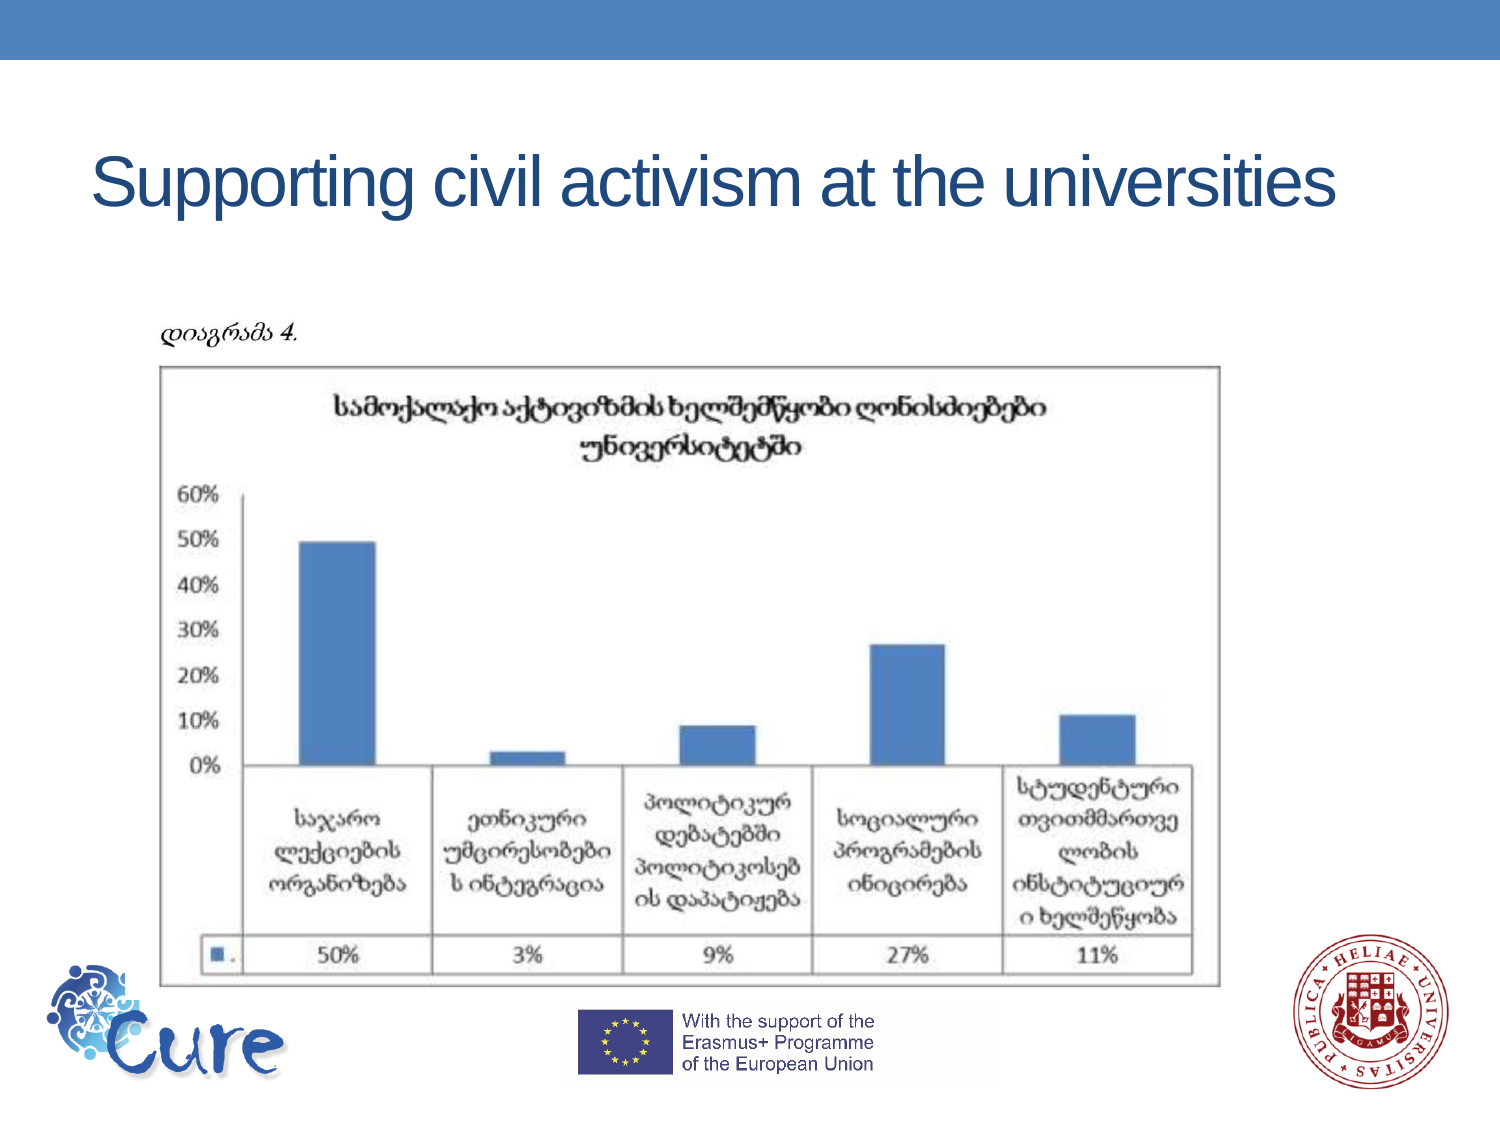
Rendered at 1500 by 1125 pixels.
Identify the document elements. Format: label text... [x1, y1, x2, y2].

title Supporting civil activism at the universities [75, 87, 1425, 269]
picture [1291, 931, 1451, 1092]
picture [38, 313, 1253, 1093]
